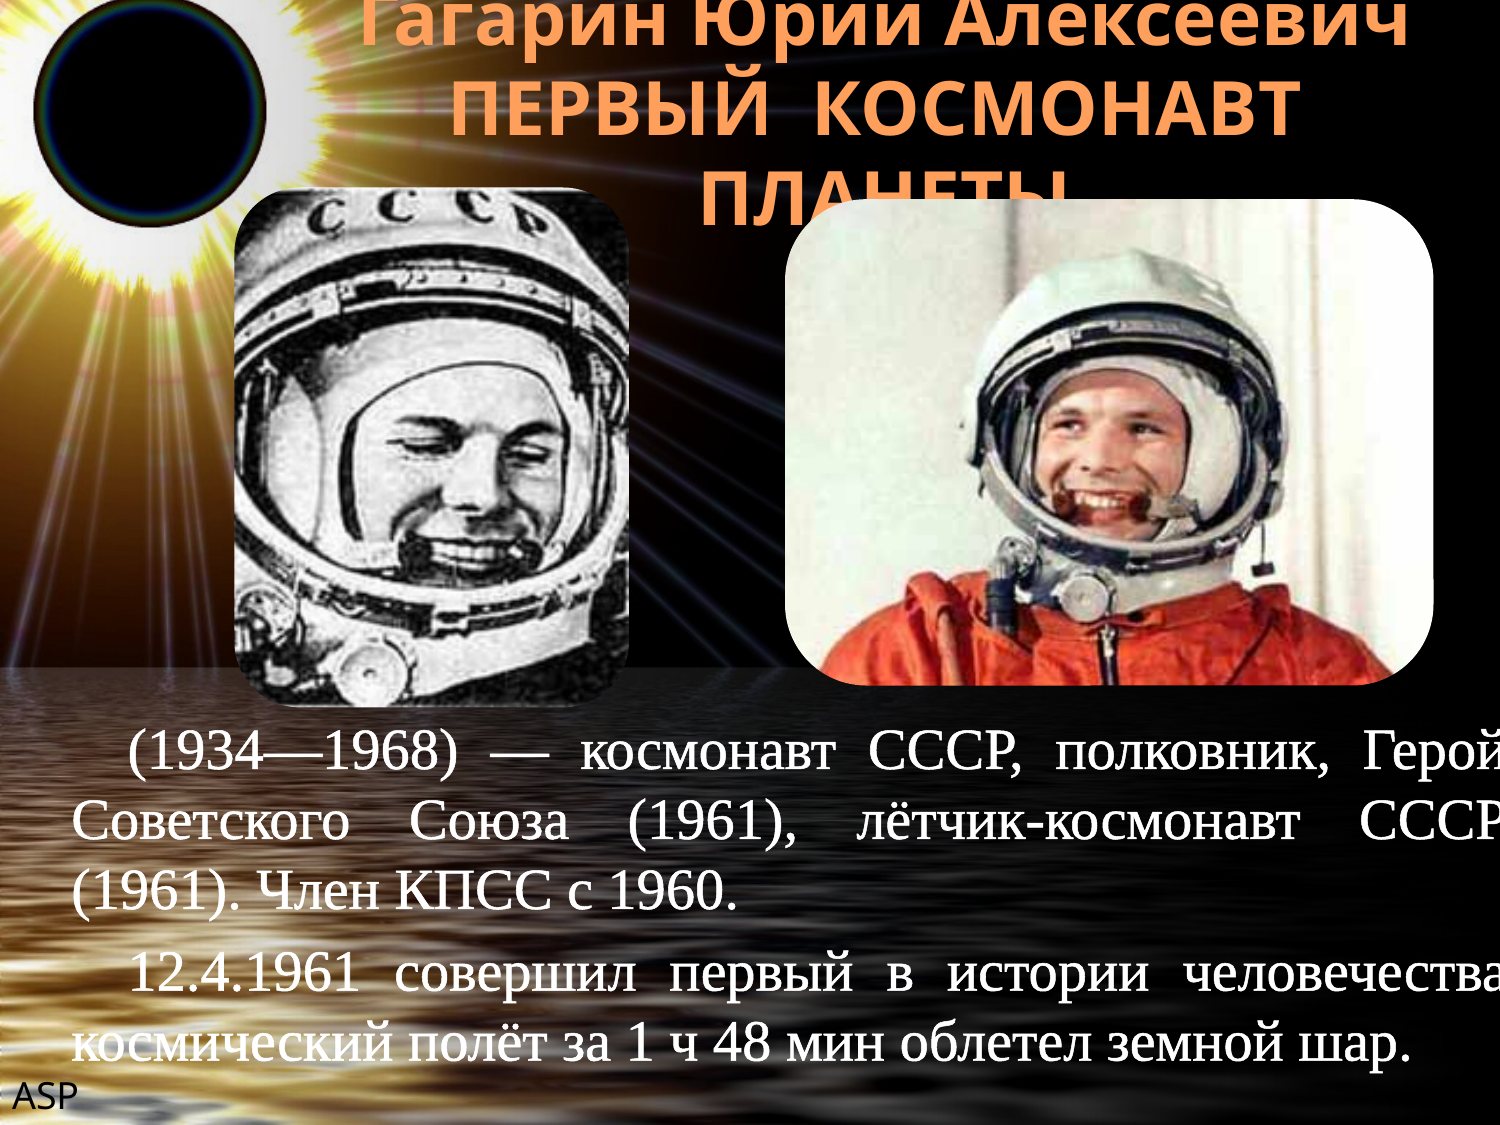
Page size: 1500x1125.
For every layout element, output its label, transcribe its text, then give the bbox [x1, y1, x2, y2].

text_box ASP [0, 1064, 95, 1125]
title Гагарин Юрий Алексеевич ПЕРВЫЙ КОСМОНАВТ ПЛАНЕТЫ [246, 0, 1500, 211]
picture [0, 0, 1500, 708]
list (1934—1968) — космонавт СССР, полковник, Герой Советского Союза (1961), лётчик-космонавт СССР (1961). Член КПСС с 1960. 12.4.1961 совершил первый в истории человечества космический полёт за 1 ч 48 мин облетел земной шар. [0, 703, 1500, 1125]
